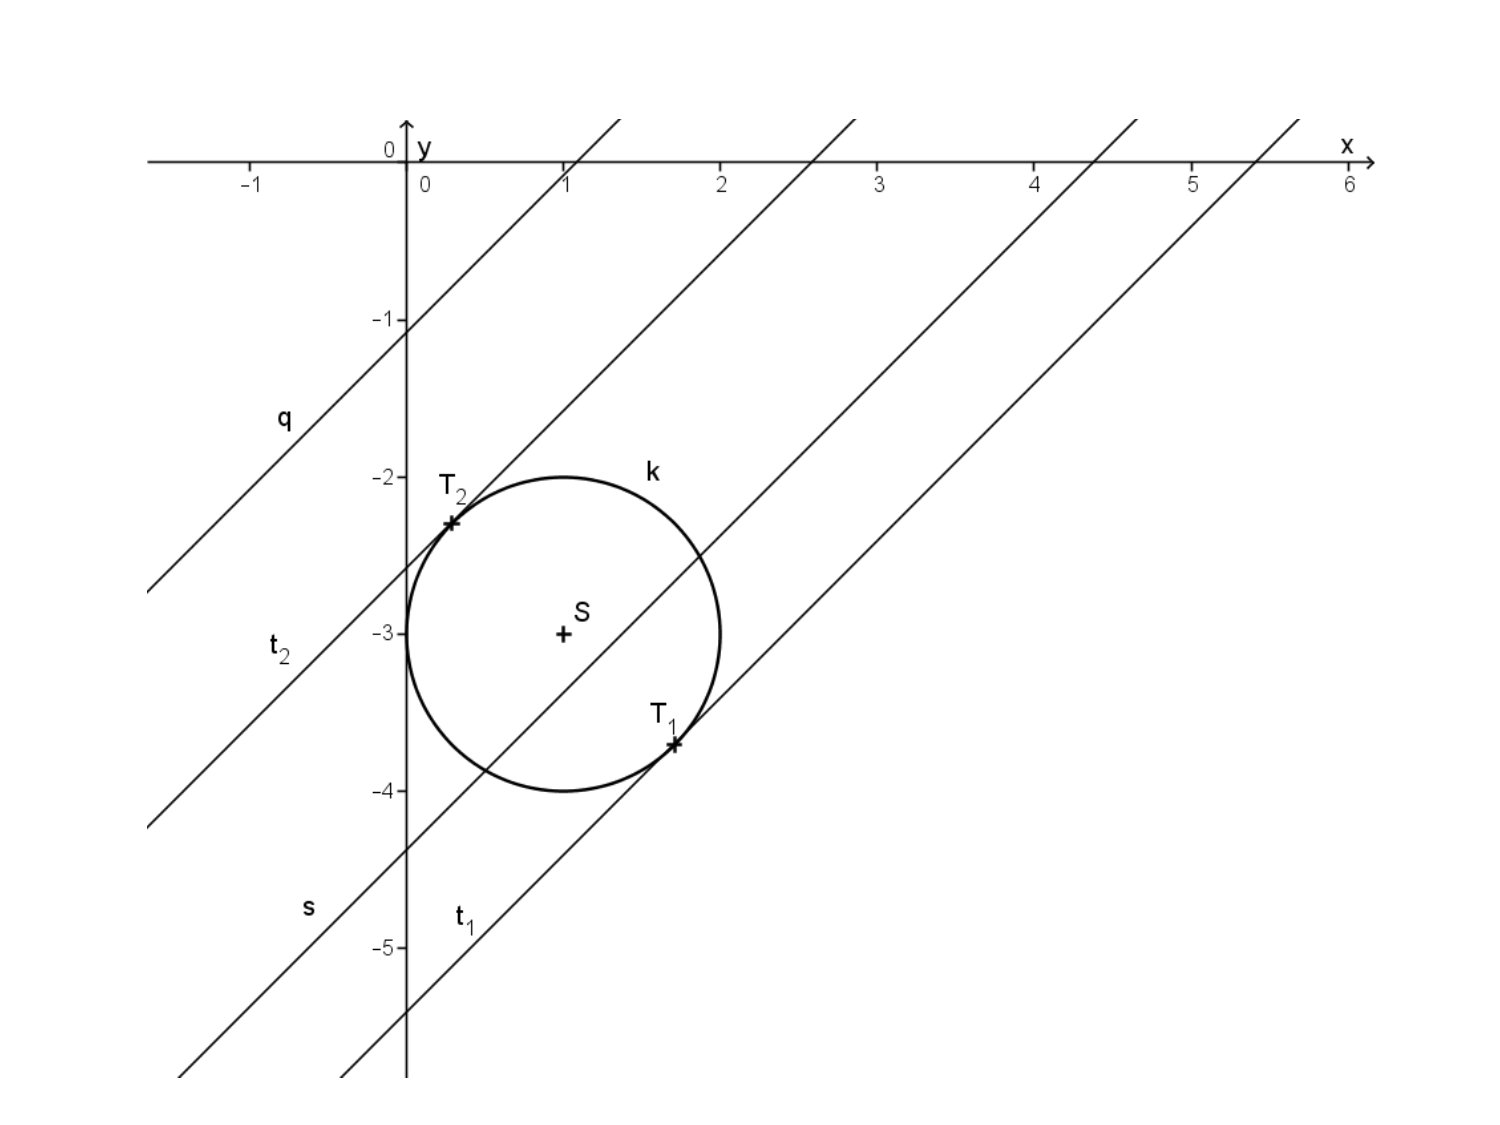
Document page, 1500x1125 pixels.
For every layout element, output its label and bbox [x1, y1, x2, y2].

list [147, 119, 1377, 1078]
